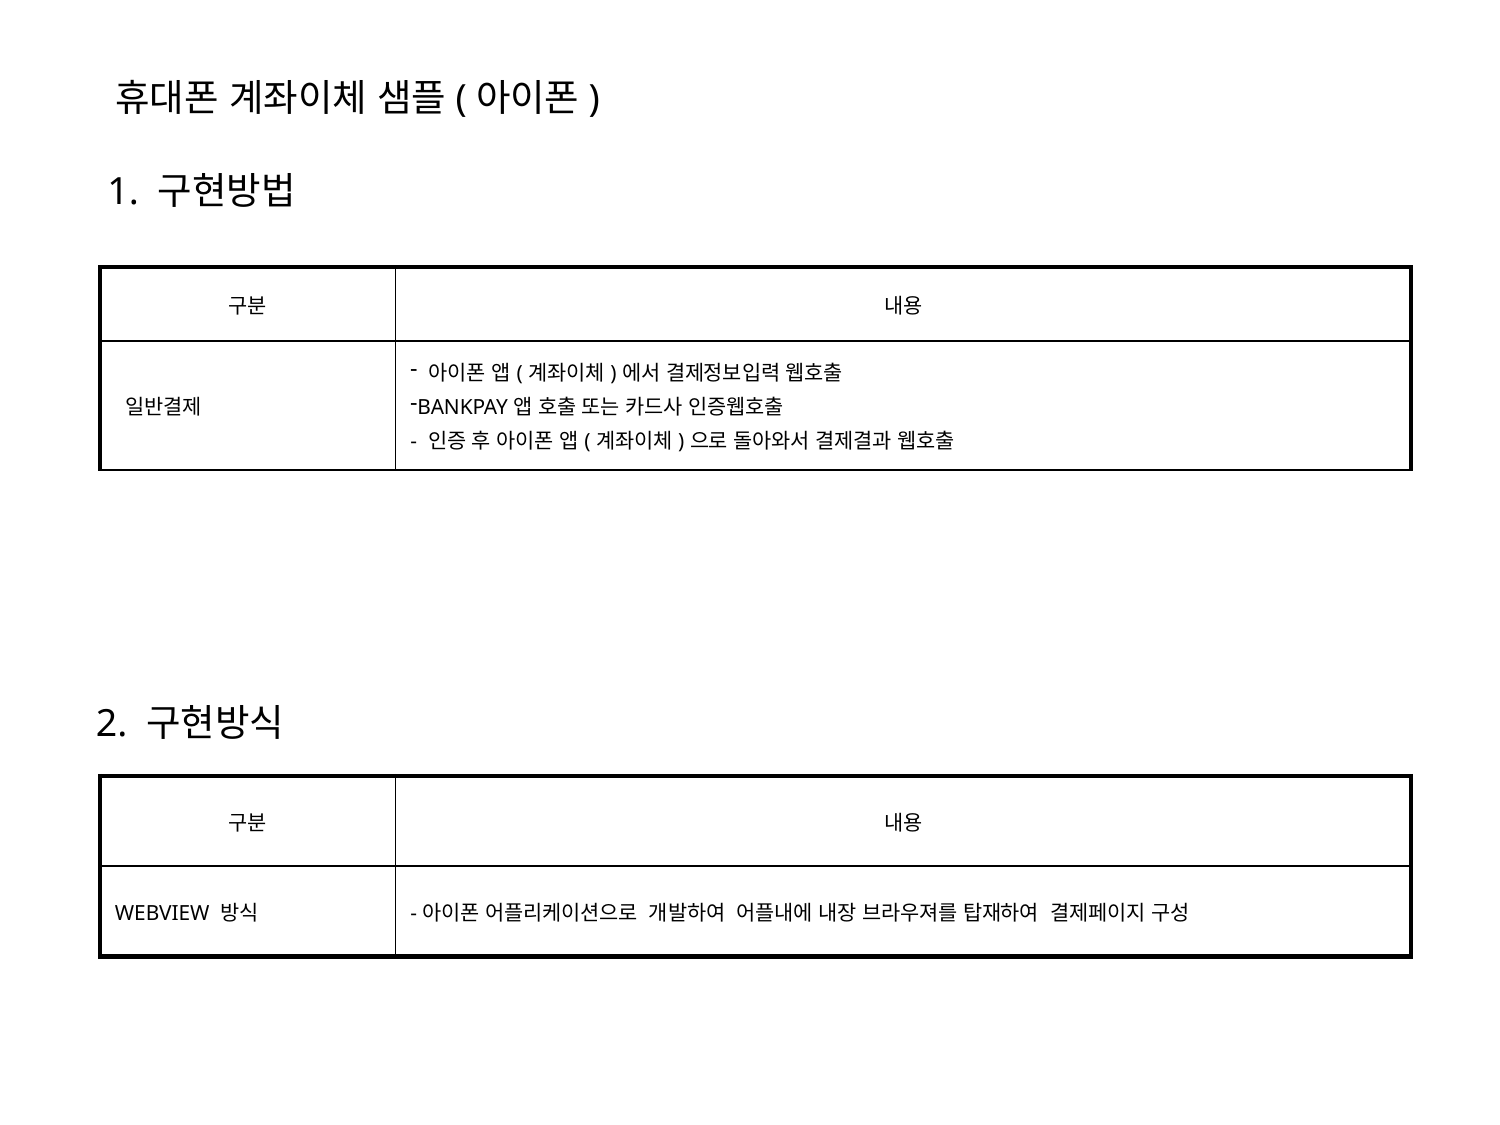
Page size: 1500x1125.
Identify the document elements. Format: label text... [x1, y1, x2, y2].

table_cell 일반결제 [102, 342, 395, 469]
text_box 1. 구현방법 [92, 160, 311, 220]
table_cell WEBVIEW 방식 [102, 867, 395, 954]
text_box 2. 구현방식 [81, 691, 300, 752]
table_header 구분 [102, 778, 395, 865]
table_cell 아이폰 앱(계좌이체)에서 결제정보입력 웹호출 BANKPAY앱 호출 또는 카드사 인증웹호출 - 인증 후 아이폰 앱(계좌이체)으로 돌아와서 결제결과 웹호출 [396, 342, 1409, 469]
table_cell -아이폰 어플리케이션으로 개발하여 어플내에 내장 브라우져를 탑재하여 결제페이지 구성 [396, 867, 1409, 954]
table_header 내용 [396, 778, 1409, 865]
table_header 구분 [102, 269, 395, 340]
text_box 휴대폰 계좌이체 샘플(아이폰) [100, 66, 615, 127]
table_header 내용 [396, 269, 1409, 340]
